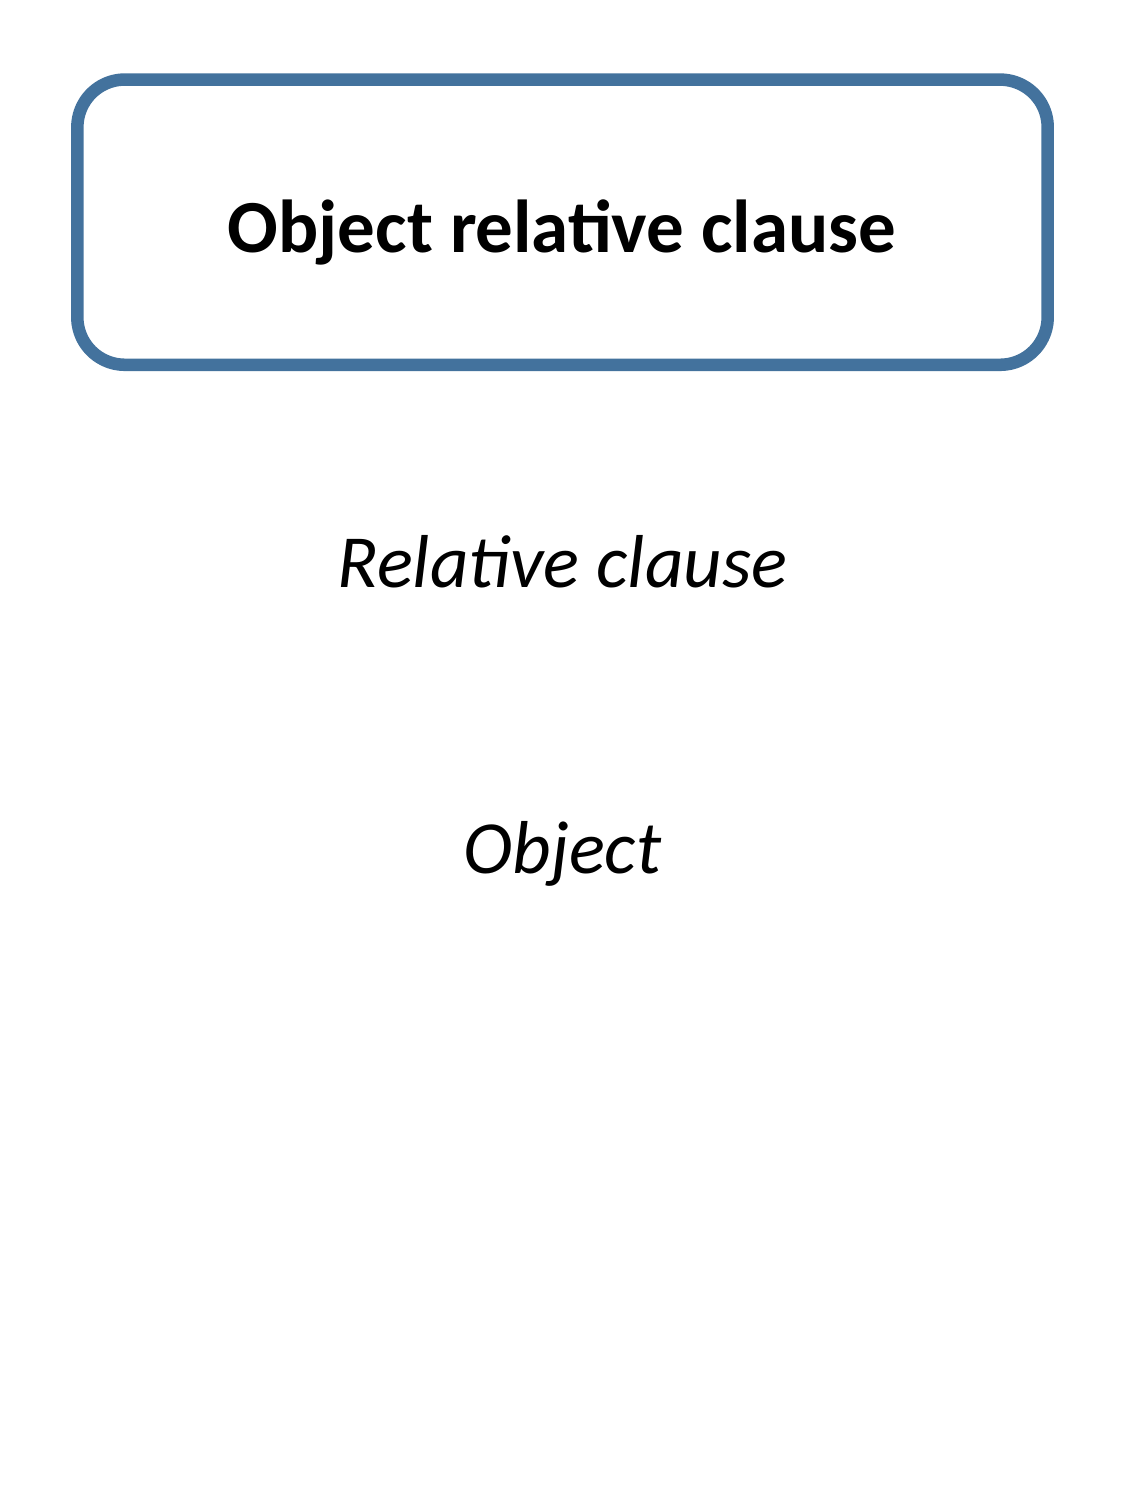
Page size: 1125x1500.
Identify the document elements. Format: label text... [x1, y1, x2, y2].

list Relative clause Object [77, 399, 1048, 1352]
text_box Object relative clause [76, 78, 1049, 366]
